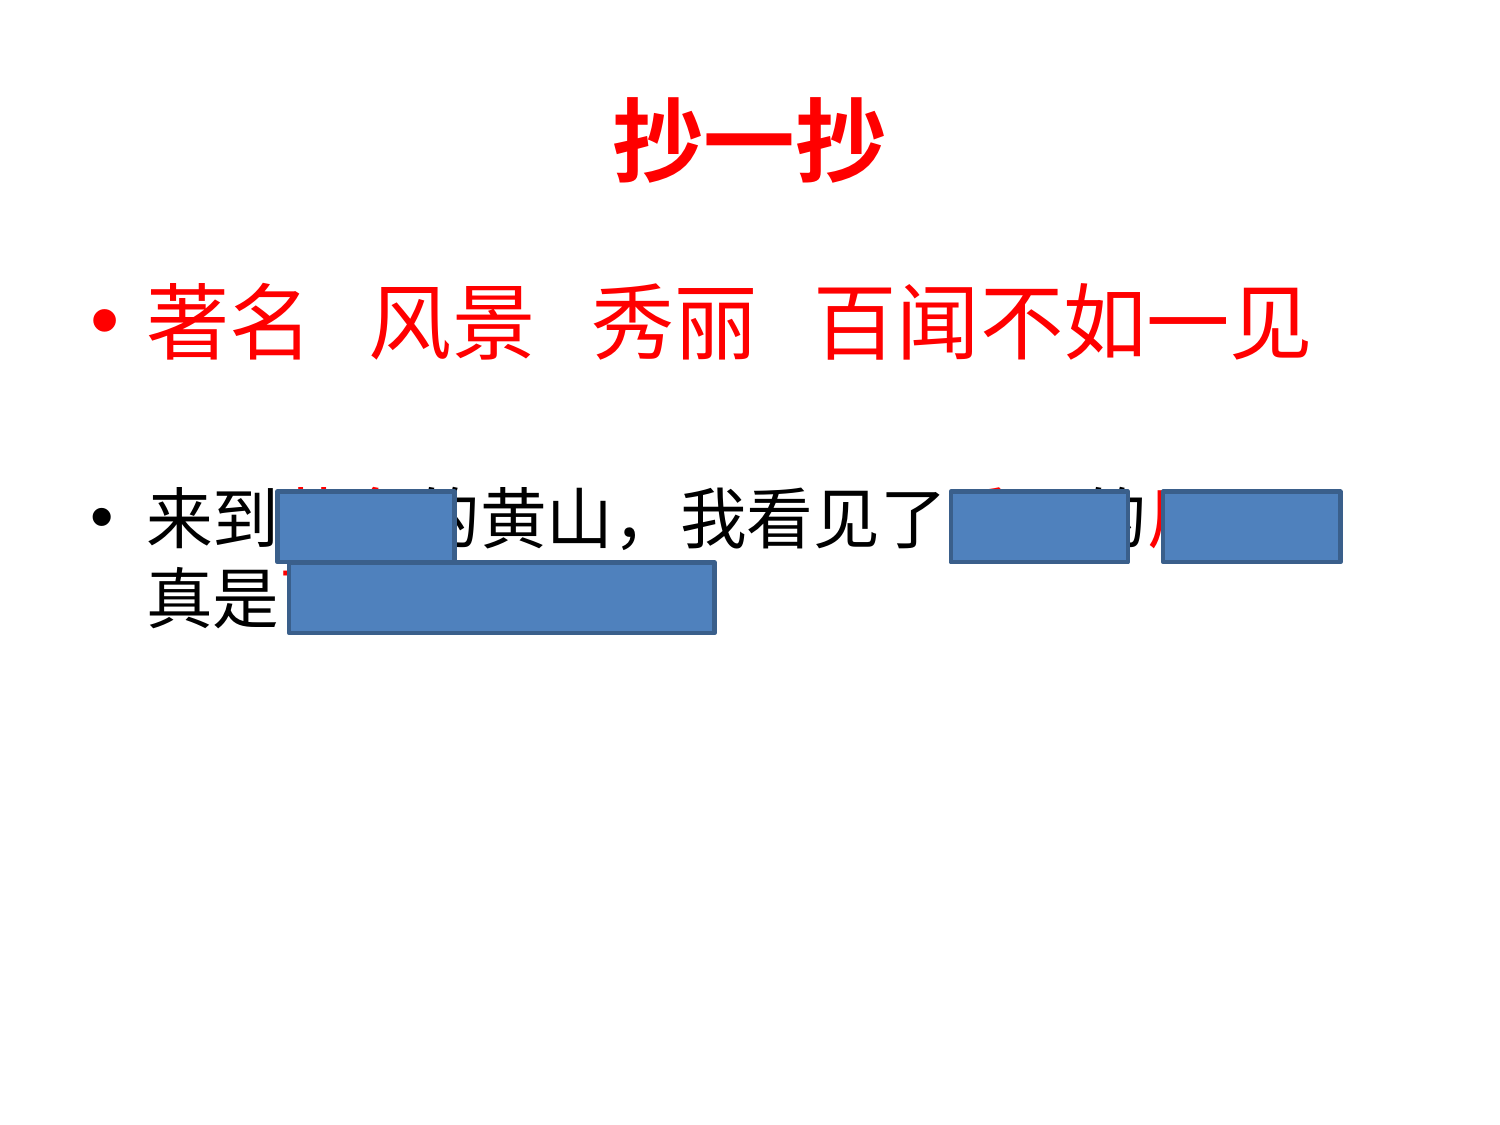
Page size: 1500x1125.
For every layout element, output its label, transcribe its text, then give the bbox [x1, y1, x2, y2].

text_box [949, 489, 1130, 564]
text_box [275, 489, 457, 564]
list 著名 风景 秀丽 百闻不如一见 来到著名的黄山，我看见了秀丽的风景，真是百闻不如一见。 [75, 262, 1425, 1005]
title 抄一抄 [75, 45, 1425, 233]
text_box [287, 560, 717, 635]
text_box [1161, 489, 1343, 564]
